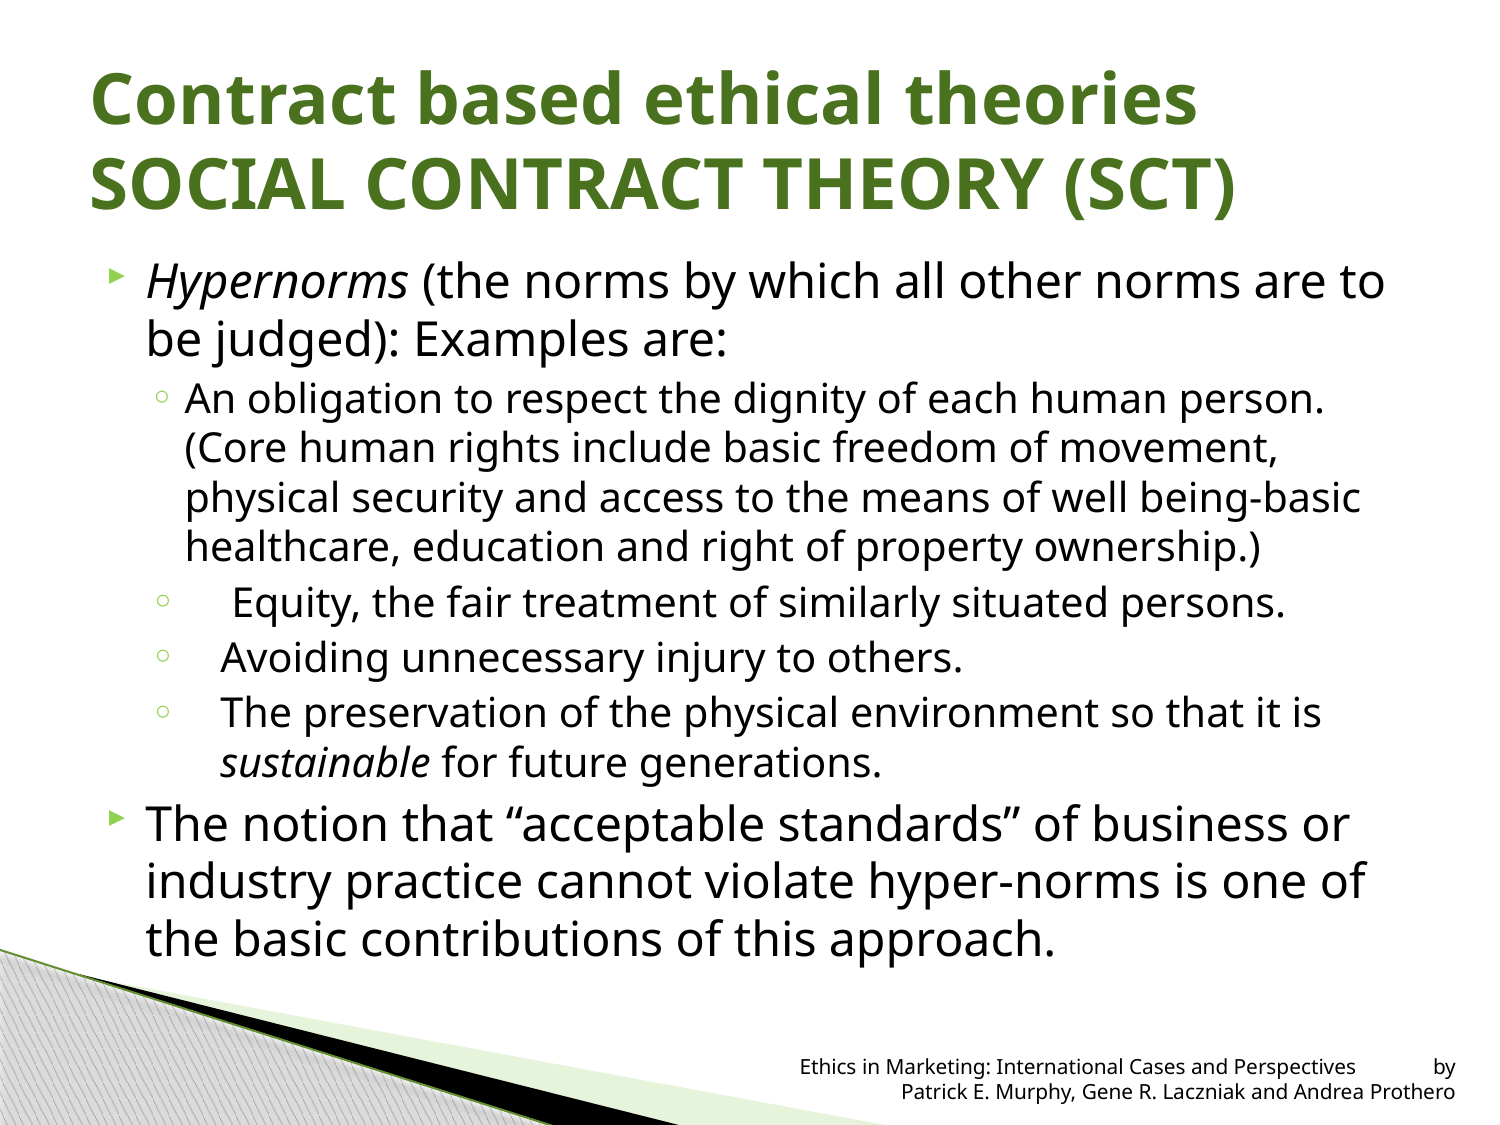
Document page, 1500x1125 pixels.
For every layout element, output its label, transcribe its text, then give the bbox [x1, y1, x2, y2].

footer Ethics in Marketing: International Cases and Perspectives by Patrick E. Murphy, Gene R. Laczniak and Andrea Prothero [718, 1051, 1471, 1112]
title Contract based ethical theories SOCIAL CONTRACT THEORY (SCT) [75, 45, 1425, 233]
list Hypernorms (the norms by which all other norms are to be judged): Examples are: An obligation to respect the dignity of each human person. (Core human rights include basic freedom of movement, physical security and access to the means of well being-basic healthcare, education and right of property ownership.) Equity, the fair treatment of similarly situated persons. Avoiding unnecessary injury to others. The preservation of the physical environment so that it is sustainable for future generations. The notion that “acceptable standards” of business or industry practice cannot violate hyper-norms is one of the basic contributions of this approach. [75, 243, 1425, 986]
